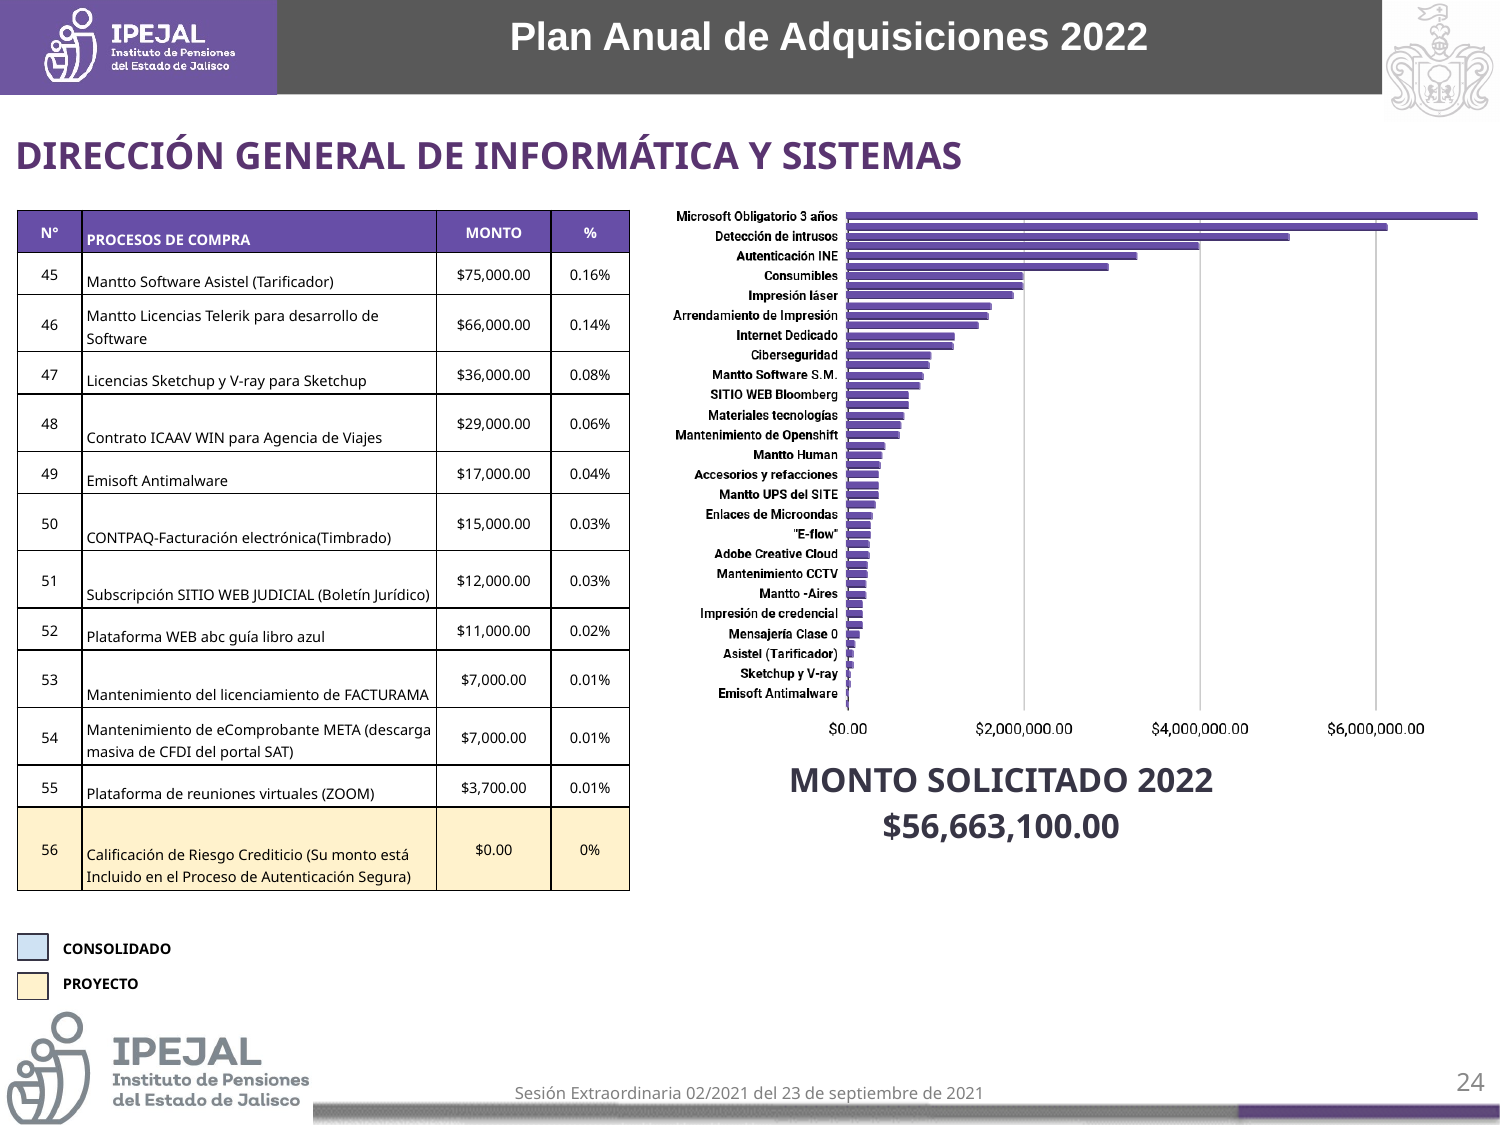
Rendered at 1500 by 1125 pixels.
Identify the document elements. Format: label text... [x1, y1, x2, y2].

table_cell 0.06% [552, 395, 629, 451]
picture [1384, 1, 1500, 122]
table_cell 0.03% [552, 494, 629, 550]
picture [0, 0, 278, 95]
slide_number ‹#› [1410, 1040, 1500, 1125]
table_cell $36,000.00 [437, 352, 550, 393]
table_cell 50 [18, 494, 81, 550]
table_cell 0.02% [552, 609, 629, 649]
table_cell 0.01% [552, 708, 629, 764]
picture [0, 1005, 454, 1125]
table_cell 45 [18, 253, 81, 294]
table_cell Mantto Software Asistel (Tarificador) [83, 253, 436, 294]
table_cell Emisoft Antimalware [83, 452, 436, 493]
text_box MONTO SOLICITADO 2022 $56,663,100.00 [736, 758, 1267, 861]
table_cell Mantto Licencias Telerik para desarrollo de Software [83, 295, 436, 351]
table_cell $7,000.00 [437, 708, 550, 764]
table_header MONTO [437, 211, 550, 252]
table_cell 53 [18, 651, 81, 707]
table_cell 54 [18, 708, 81, 764]
table_cell 0.01% [552, 766, 629, 806]
table_cell $75,000.00 [437, 253, 550, 294]
table_cell Mantenimiento del licenciamiento de FACTURAMA [83, 651, 436, 707]
text_box CONSOLIDADO PROYECTO [48, 924, 200, 1004]
table_cell Contrato ICAAV WIN para Agencia de Viajes [83, 395, 436, 451]
table_cell $11,000.00 [437, 609, 550, 649]
table_cell 0.04% [552, 452, 629, 493]
table_cell Subscripción SITIO WEB JUDICIAL (Boletín Jurídico) [83, 551, 436, 607]
table_cell 0% [552, 808, 629, 890]
table_cell 0.16% [552, 253, 629, 294]
picture [1046, 1096, 1410, 1125]
text_box [17, 933, 48, 961]
table_cell 0.03% [552, 551, 629, 607]
table_header N° [18, 211, 81, 252]
text_box Plan Anual de Adquisiciones 2022 [277, 8, 1383, 82]
picture [651, 201, 1483, 750]
table_cell $0.00 [437, 808, 550, 890]
table_cell Licencias Sketchup y V-ray para Sketchup [83, 352, 436, 393]
table_cell $3,700.00 [437, 766, 550, 806]
table_cell $29,000.00 [437, 395, 550, 451]
table_cell 0.01% [552, 651, 629, 707]
table_cell 47 [18, 352, 81, 393]
table_cell Mantenimiento de eComprobante META (descarga masiva de CFDI del portal SAT) [83, 708, 436, 764]
table_cell $12,000.00 [437, 551, 550, 607]
table_cell $66,000.00 [437, 295, 550, 351]
table_cell 56 [18, 808, 81, 890]
table_cell 0.08% [552, 352, 629, 393]
table_cell Calificación de Riesgo Crediticio (Su monto está Incluido en el Proceso de Autenticación Segura) [83, 808, 436, 890]
table_cell 49 [18, 452, 81, 493]
text_box [17, 973, 48, 1000]
table_cell 52 [18, 609, 81, 649]
table_cell 0.14% [552, 295, 629, 351]
table_cell 46 [18, 295, 81, 351]
table_header % [552, 211, 629, 252]
text_box Sesión Extraordinaria 02/2021 del 23 de septiembre de 2021 [454, 1074, 1046, 1125]
table_cell Plataforma WEB abc guía libro azul [83, 609, 436, 649]
table_cell $7,000.00 [437, 651, 550, 707]
table_cell 51 [18, 551, 81, 607]
text_box DIRECCIÓN GENERAL DE INFORMÁTICA Y SISTEMAS [0, 116, 1238, 192]
table_cell 55 [18, 766, 81, 806]
table_cell 48 [18, 395, 81, 451]
table_cell $17,000.00 [437, 452, 550, 493]
table_header PROCESOS DE COMPRA [83, 211, 436, 252]
table_cell $15,000.00 [437, 494, 550, 550]
table_cell Plataforma de reuniones virtuales (ZOOM) [83, 766, 436, 806]
table_cell CONTPAQ-Facturación electrónica(Timbrado) [83, 494, 436, 550]
